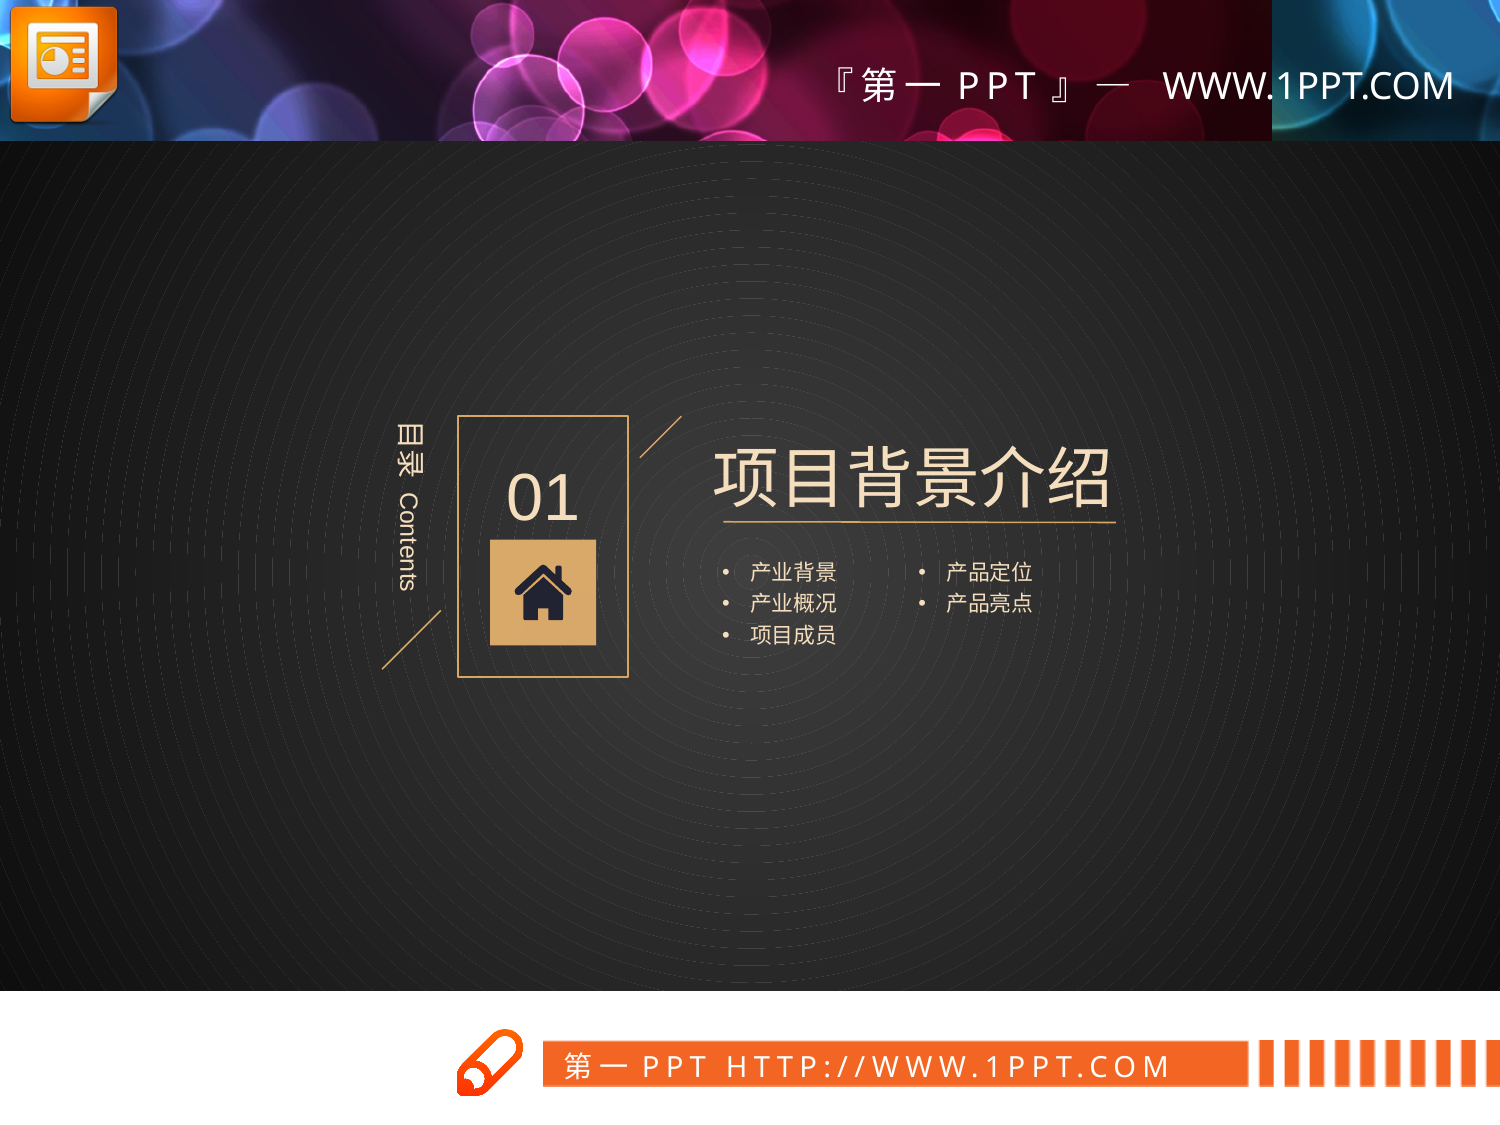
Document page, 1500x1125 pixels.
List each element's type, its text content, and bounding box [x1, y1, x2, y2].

picture [543, 1040, 1500, 1087]
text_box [639, 415, 682, 458]
text_box 项目背景介绍 [694, 416, 1132, 520]
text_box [381, 610, 442, 670]
text_box [458, 416, 628, 677]
text_box 产品定位 产品亮点 [903, 545, 1093, 624]
picture [0, 0, 1500, 141]
text_box 01 [496, 433, 591, 538]
text_box [490, 539, 597, 646]
text_box 目录 Contents [388, 408, 443, 610]
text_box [513, 564, 573, 621]
text_box 产业背景 产业概况 项目成员 [707, 545, 897, 655]
